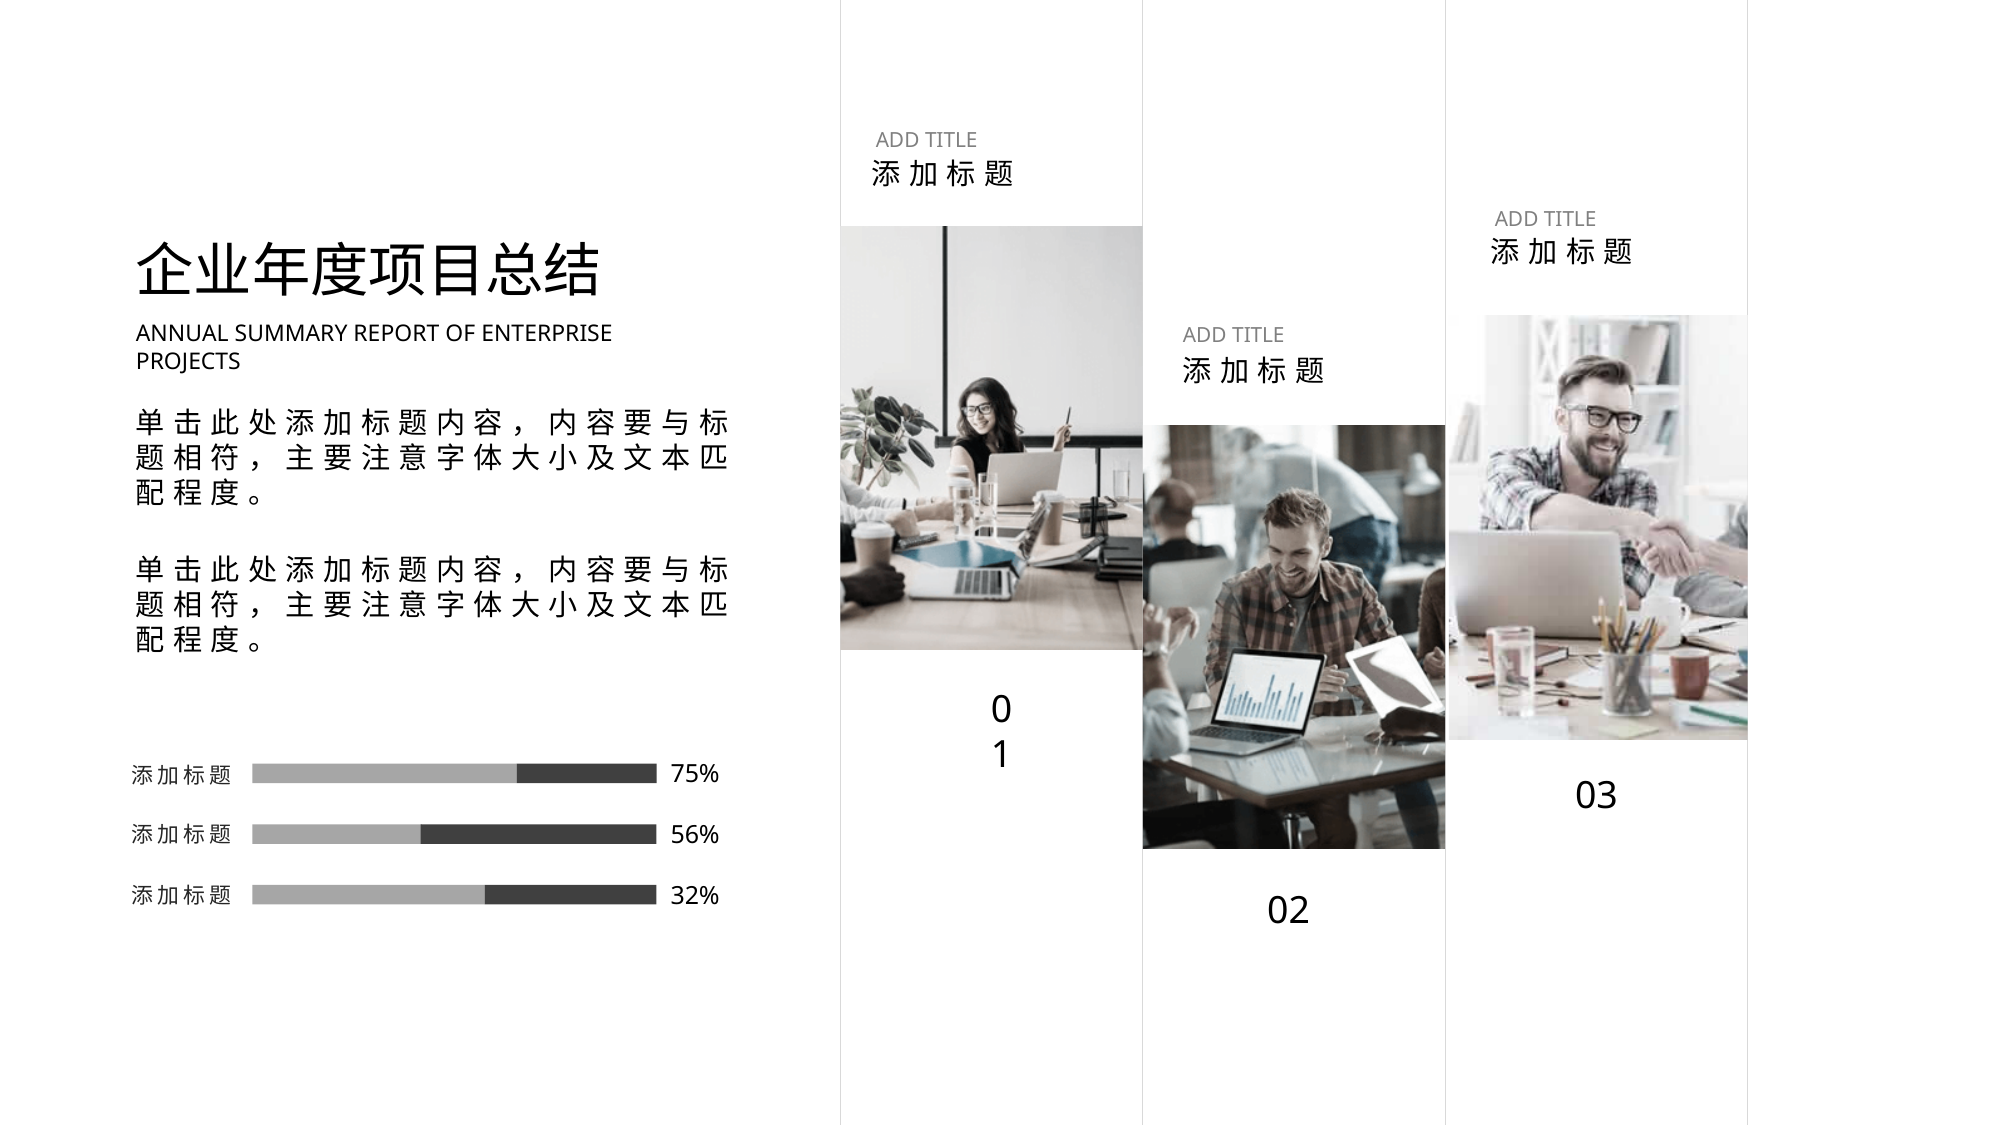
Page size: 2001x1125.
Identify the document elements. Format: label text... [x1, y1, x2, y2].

text_box 单击此处添加标题内容，内容要与标题相符，主要注意字体大小及文本匹配程度。 [121, 397, 784, 517]
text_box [1142, 313, 1446, 939]
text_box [252, 824, 657, 844]
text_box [252, 763, 657, 784]
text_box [121, 225, 676, 382]
text_box 添加标题 [117, 753, 254, 795]
text_box 75% [655, 750, 763, 795]
text_box 添加标题 [117, 874, 254, 916]
text_box 添加标题 [117, 813, 254, 855]
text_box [1448, 198, 1748, 825]
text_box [252, 884, 657, 905]
text_box 32% [655, 871, 763, 917]
text_box 56% [655, 811, 763, 856]
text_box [840, 119, 1143, 784]
text_box 单击此处添加标题内容，内容要与标题相符，主要注意字体大小及文本匹配程度。 [121, 543, 784, 664]
